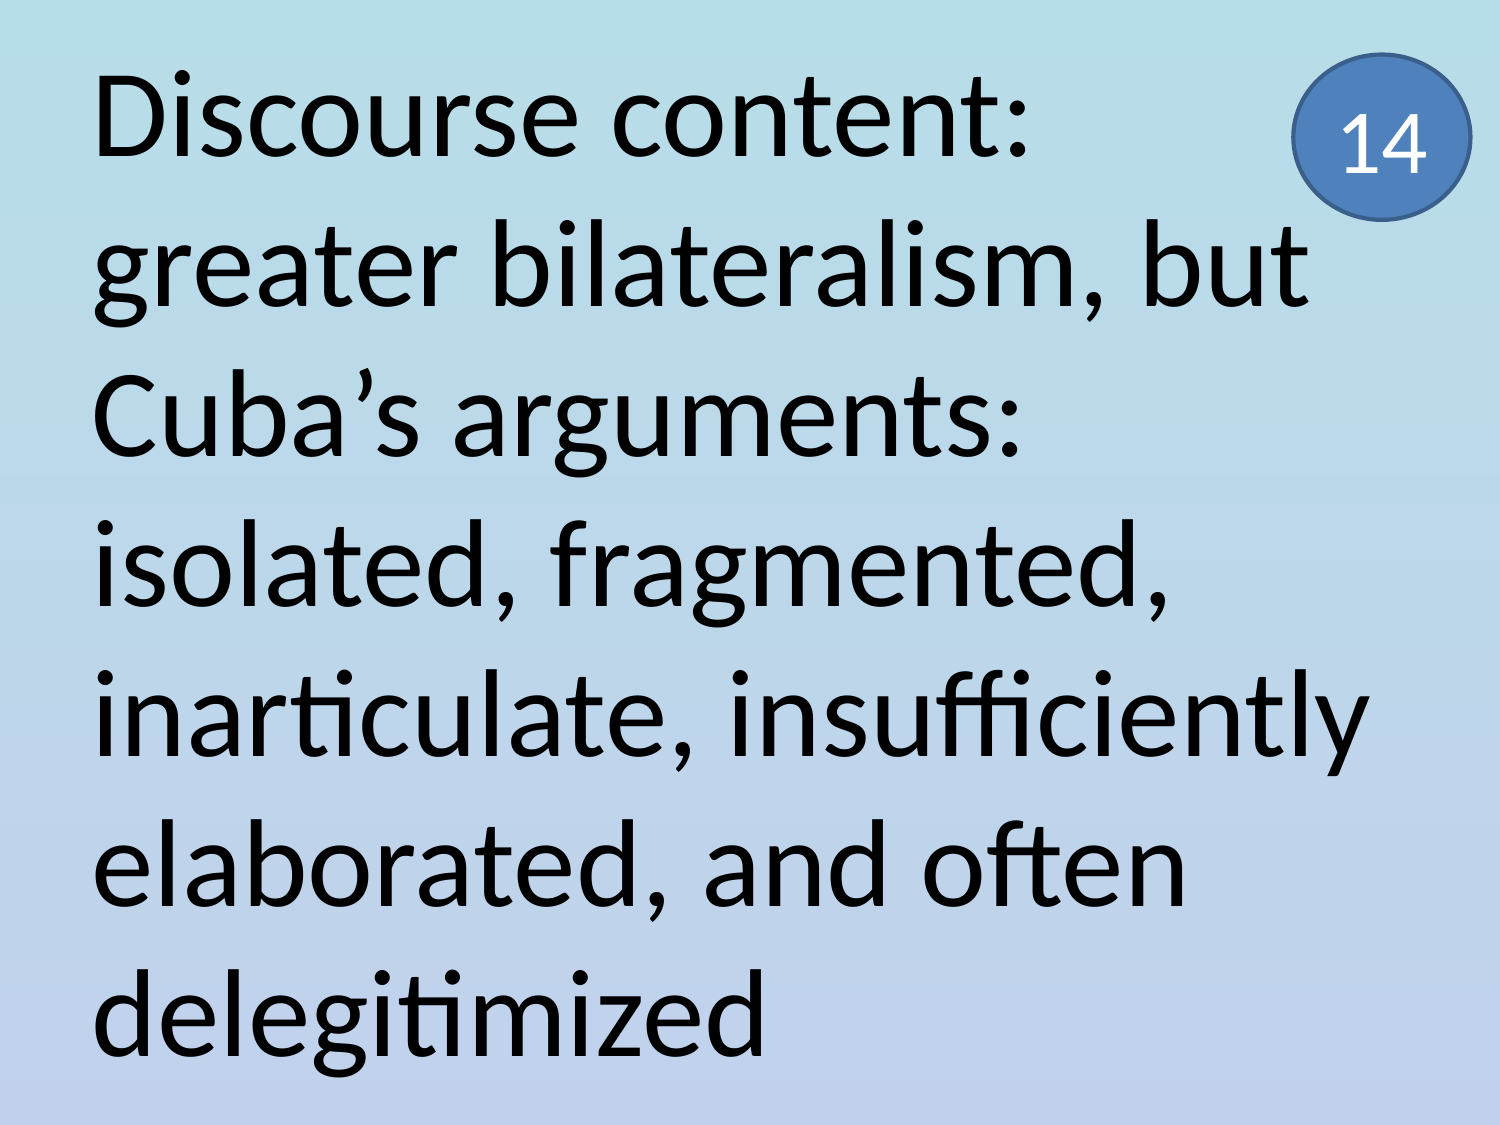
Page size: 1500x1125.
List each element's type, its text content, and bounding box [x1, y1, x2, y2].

title Discourse content: greater bilateralism, but Cuba’s arguments: isolated, fragmented, inarticulate, insufficiently elaborated, and often delegitimized [76, 90, 1427, 1024]
text_box 14 [1291, 52, 1473, 222]
